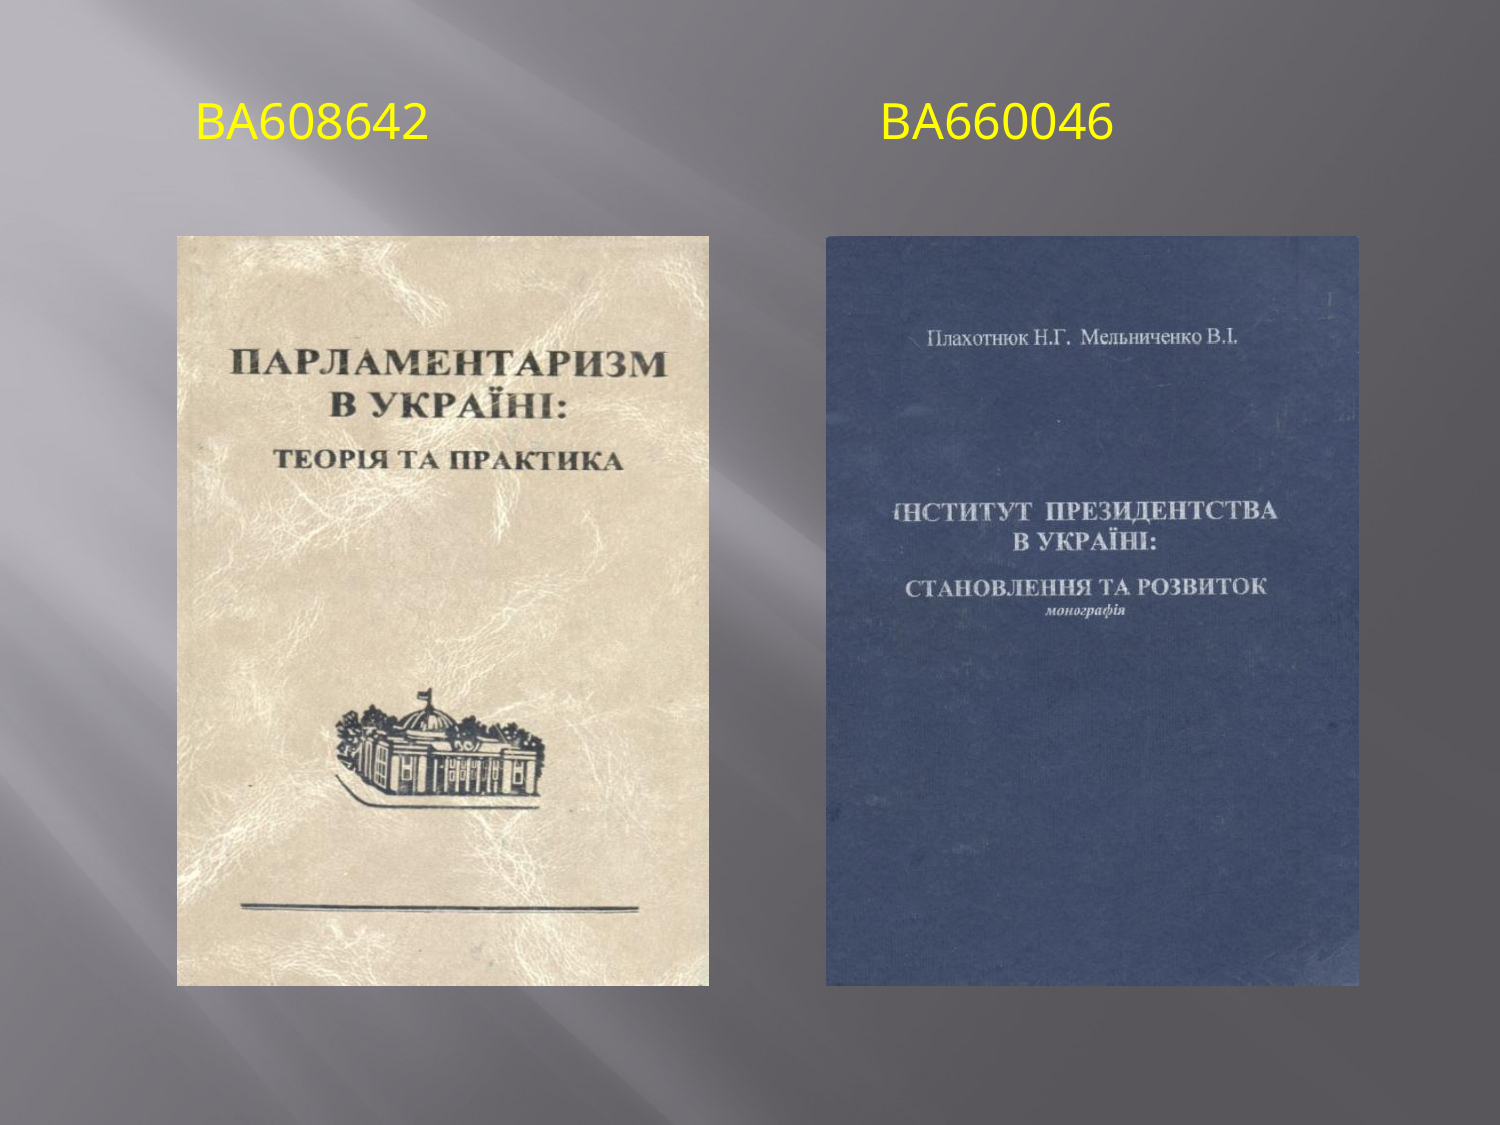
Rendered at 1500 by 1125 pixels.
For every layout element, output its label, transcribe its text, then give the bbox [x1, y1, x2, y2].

list ВА608642 [179, 54, 738, 185]
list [176, 235, 709, 986]
list ВА660046 [864, 54, 1425, 185]
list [826, 235, 1359, 986]
picture [0, 0, 1500, 1125]
